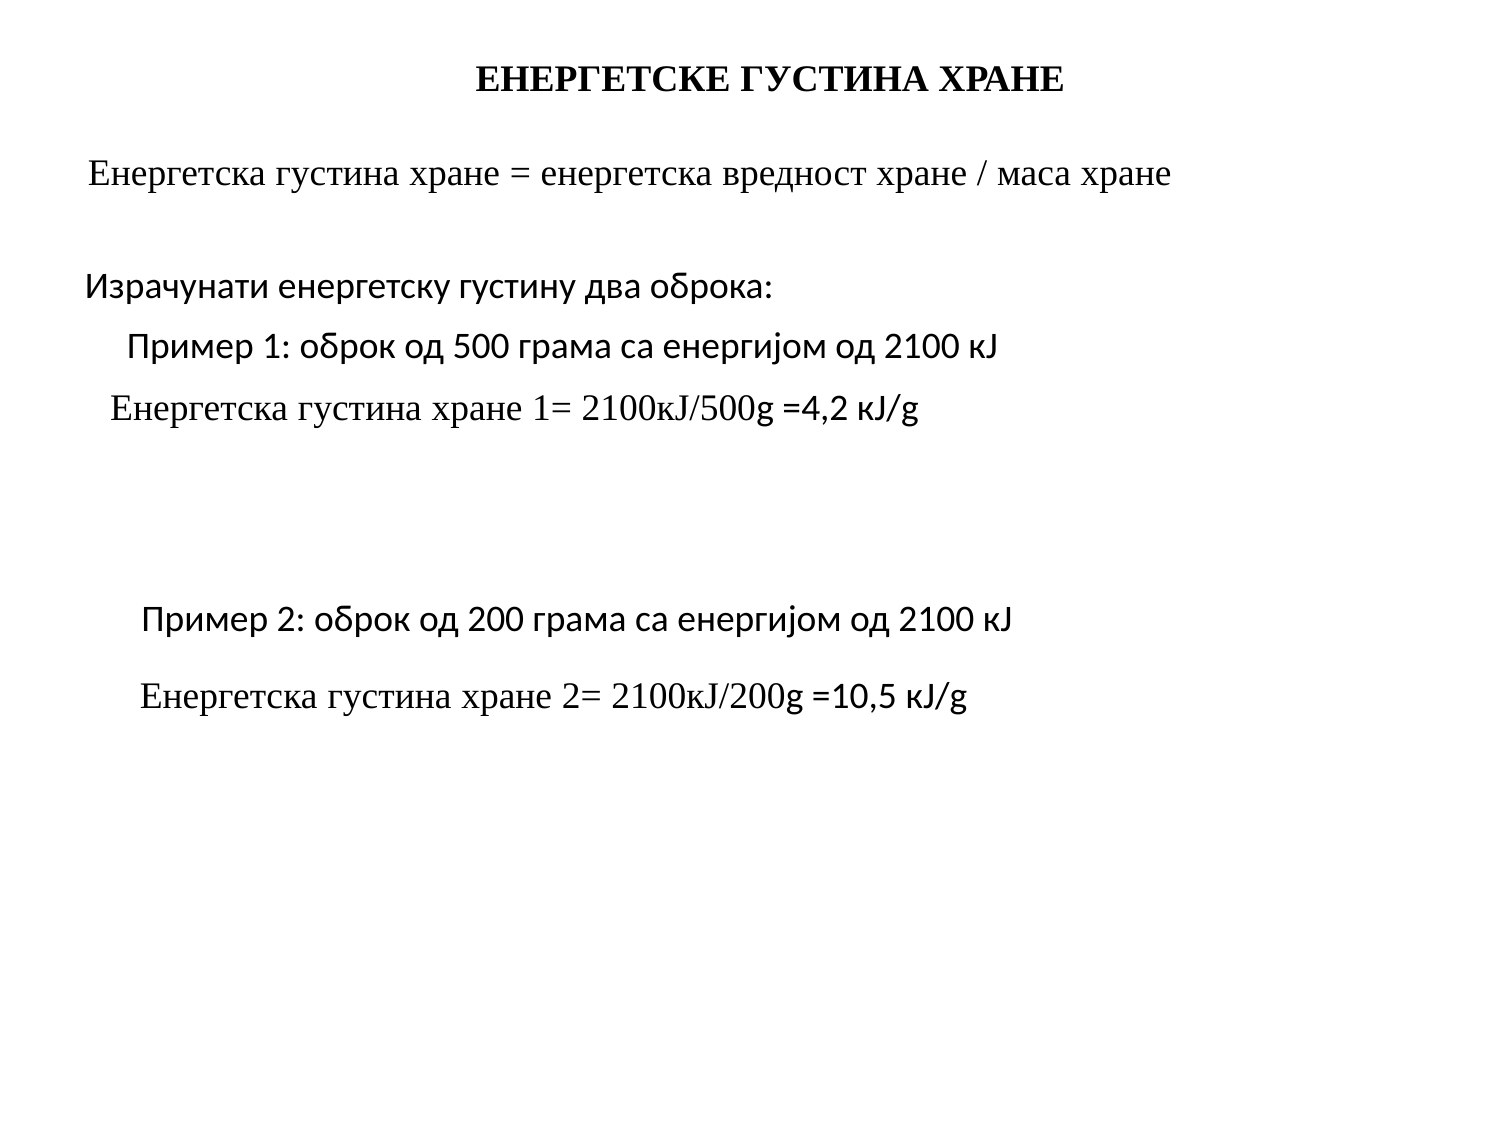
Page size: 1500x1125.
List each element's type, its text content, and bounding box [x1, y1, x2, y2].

text_box Енергетска густина хране 1= 2100кЈ/500g =4,2 кЈ/g [95, 375, 1171, 481]
text_box Пример 2: оброк од 200 грама са енергијом од 2100 кЈ [126, 586, 1133, 646]
text_box Израчунати енергетску густину два оброка: [70, 253, 1276, 314]
text_box Пример 1: оброк од 500 грама са енергијом од 2100 кЈ [112, 314, 1241, 374]
text_box ЕНЕРГЕТСКЕ ГУСТИНА ХРАНЕ [93, 46, 1447, 107]
text_box Енергетска густина хране 2= 2100кЈ/200g =10,5 кЈ/g [125, 663, 983, 769]
text_box Енергетска густина хране = енергетска вредност хране / маса хране [73, 140, 1187, 201]
